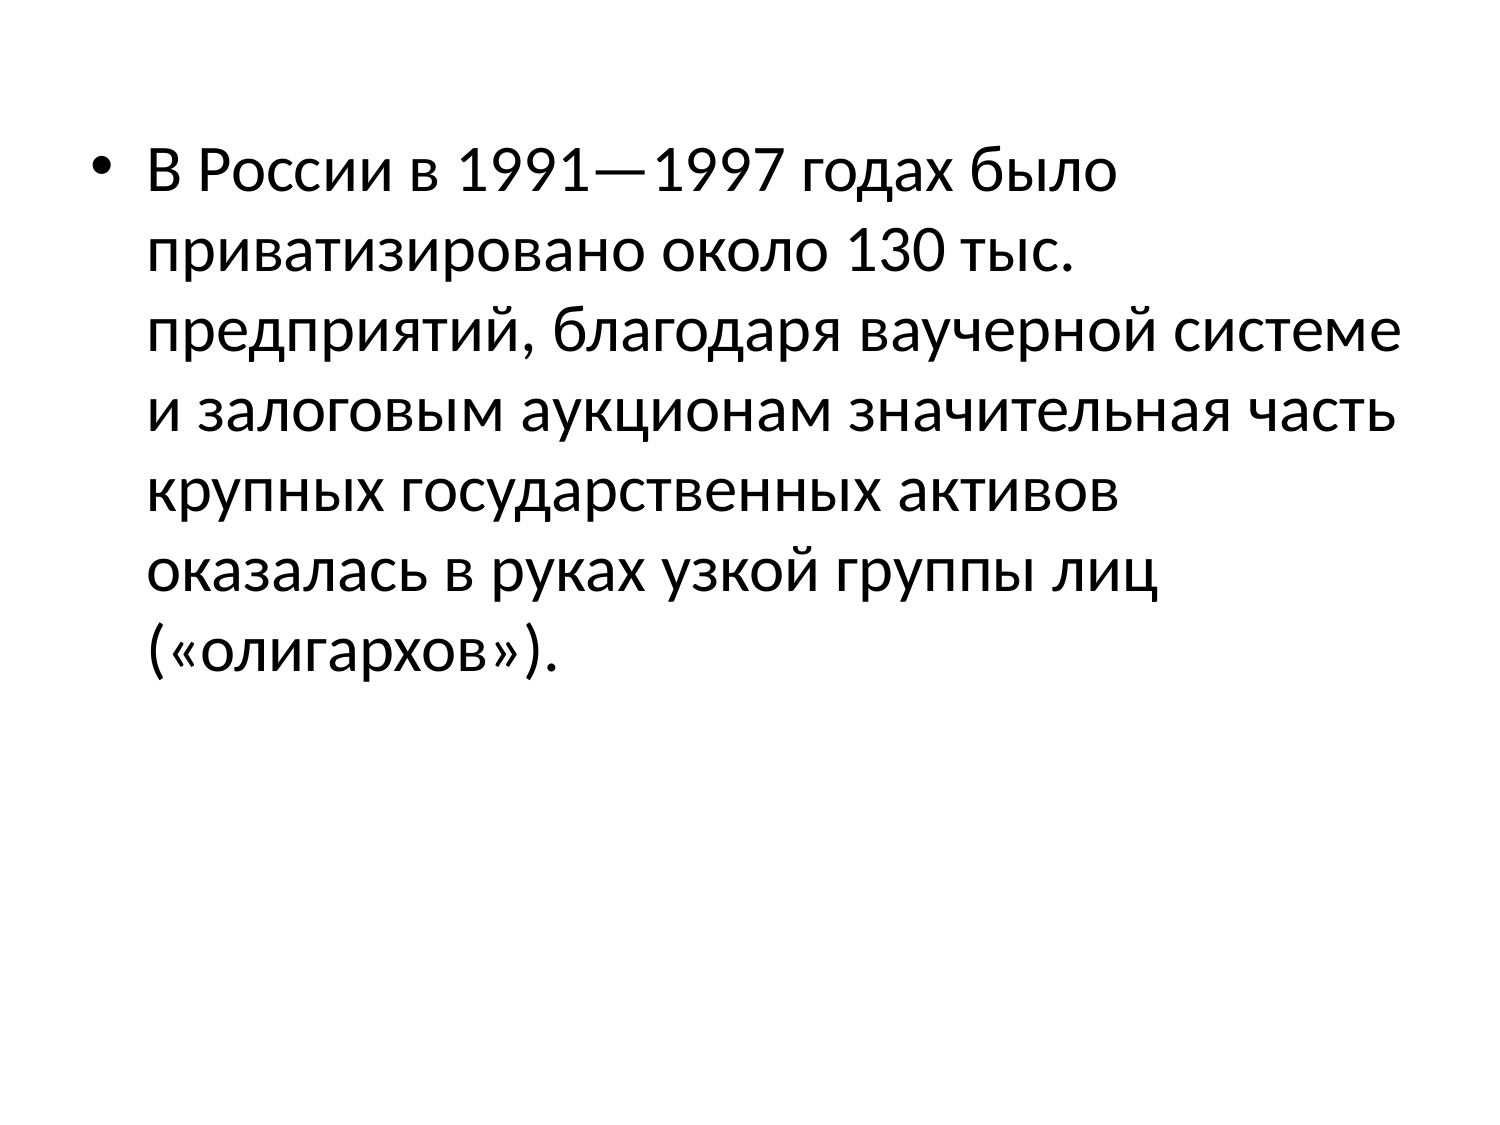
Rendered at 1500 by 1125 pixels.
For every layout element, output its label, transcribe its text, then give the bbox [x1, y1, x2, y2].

list В России в 1991—1997 годах было приватизировано около 130 тыс. предприятий, благодаря ваучерной системе и залоговым аукционам значительная часть крупных государственных активов оказалась в руках узкой группы лиц («олигархов»). [75, 117, 1425, 1005]
